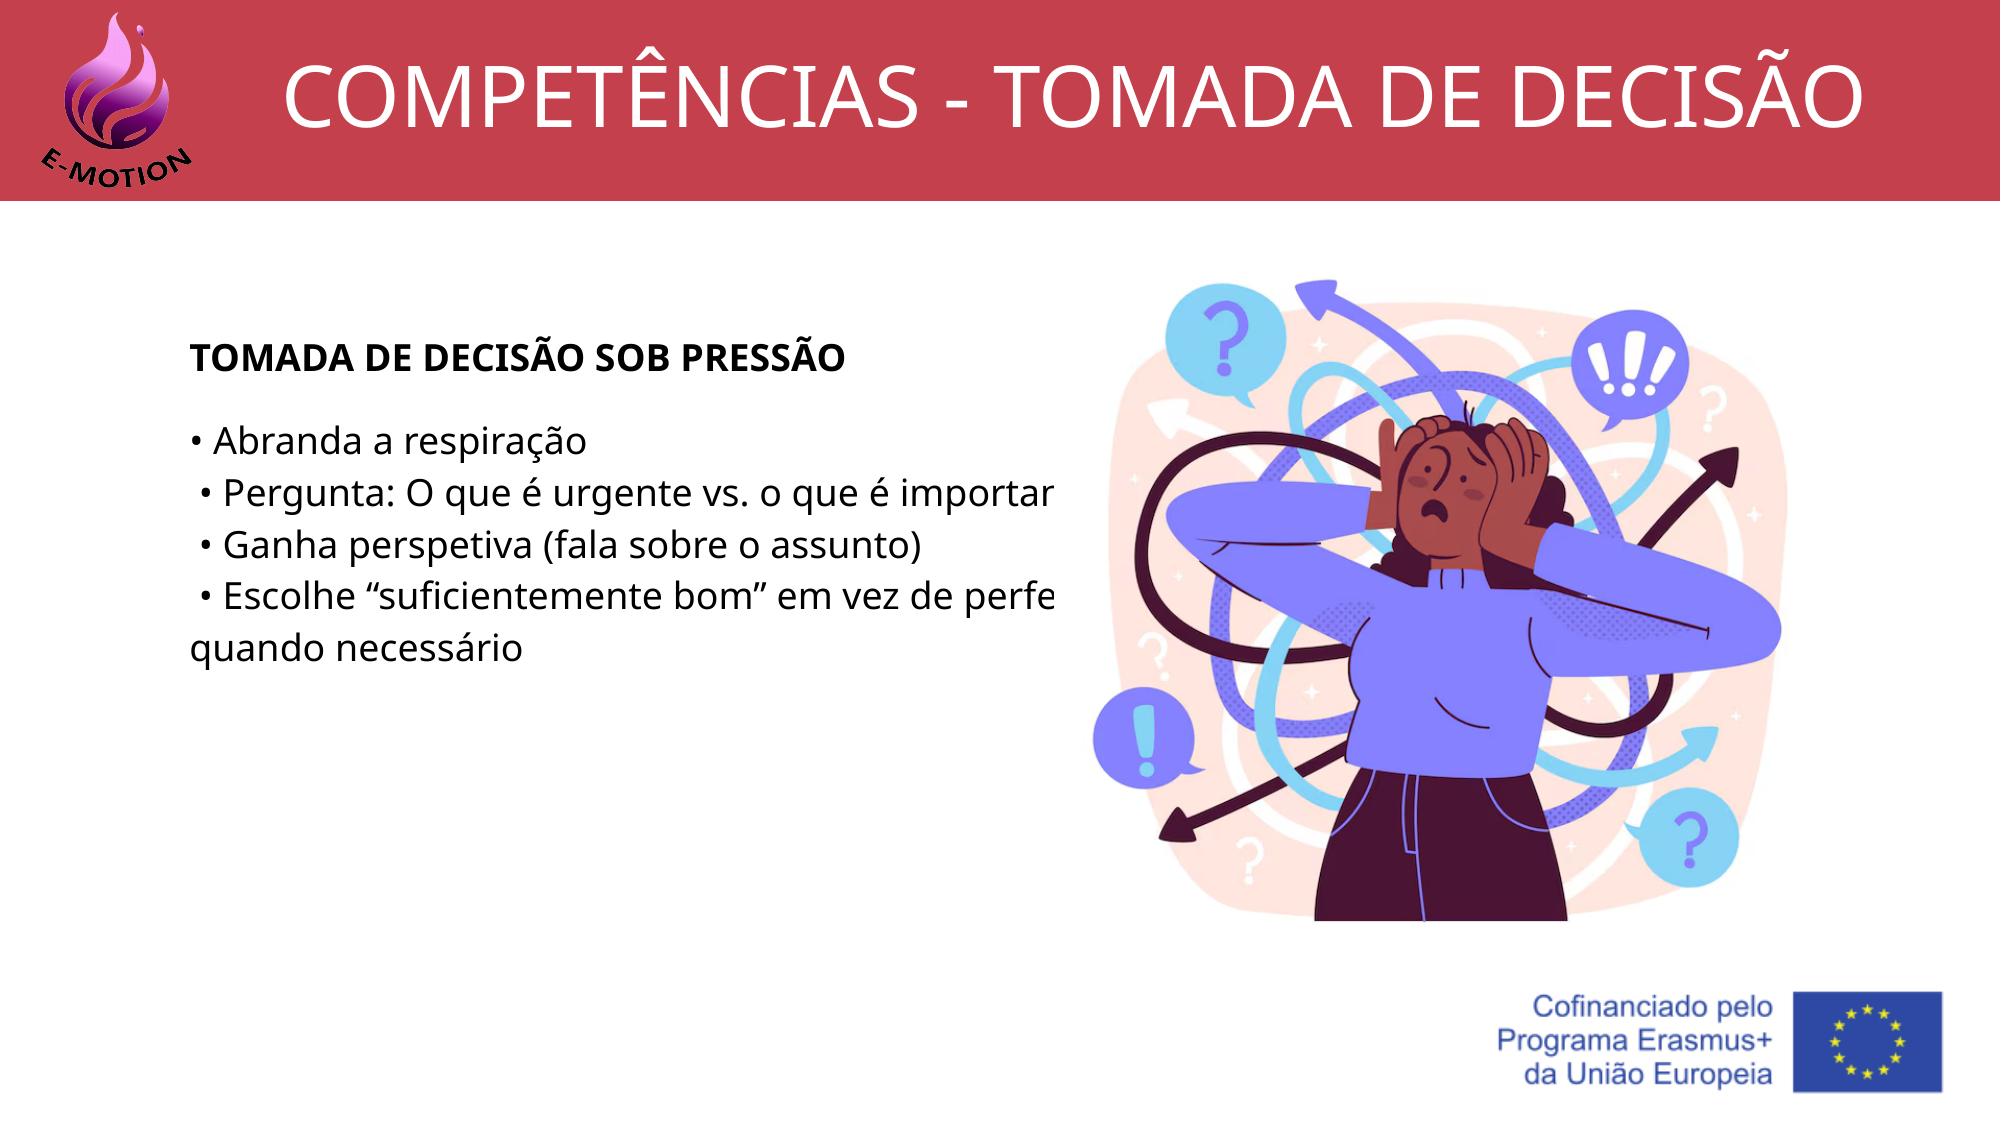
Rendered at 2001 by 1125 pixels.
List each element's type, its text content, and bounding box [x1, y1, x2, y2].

text_box COMPETÊNCIAS - TOMADA DE DECISÃO [257, 34, 1884, 165]
text_box TOMADA DE DECISÃO SOB PRESSÃO • Abranda a respiração • Pergunta: O que é urgente vs. o que é importante? • Ganha perspetiva (fala sobre o assunto) • Escolhe “suficientemente bom” em vez de perfeito quando necessário [174, 320, 1049, 753]
picture [1054, 222, 2000, 1125]
picture [0, 0, 253, 247]
